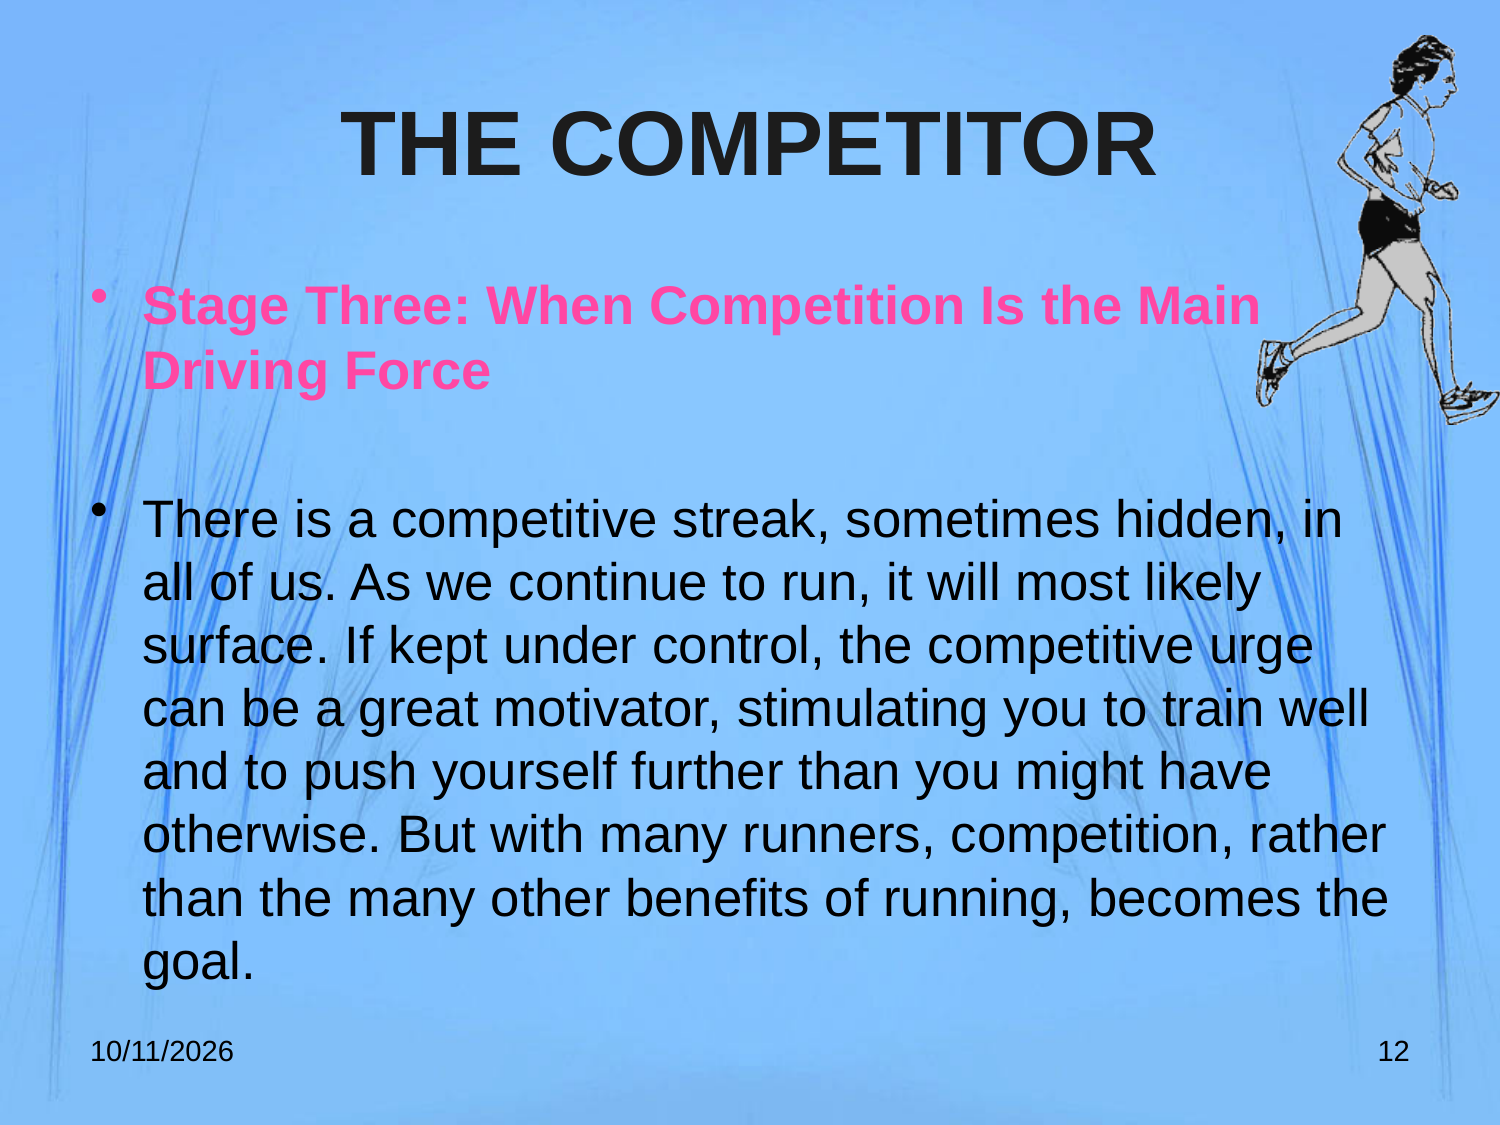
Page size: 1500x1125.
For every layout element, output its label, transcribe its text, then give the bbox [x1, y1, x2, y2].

picture [0, 0, 1500, 1125]
list Stage Three: When Competition Is the Main Driving Force There is a competitive streak, sometimes hidden, in all of us. As we continue to run, it will most likely surface. If kept under control, the competitive urge can be a great motivator, stimulating you to train well and to push yourself further than you might have otherwise. But with many runners, competition, rather than the many other benefits of running, becomes the goal. [74, 262, 1426, 1006]
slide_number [74, 1024, 426, 1103]
slide_number 12 [1074, 1024, 1426, 1103]
title THE COMPETITOR [74, 44, 1250, 233]
